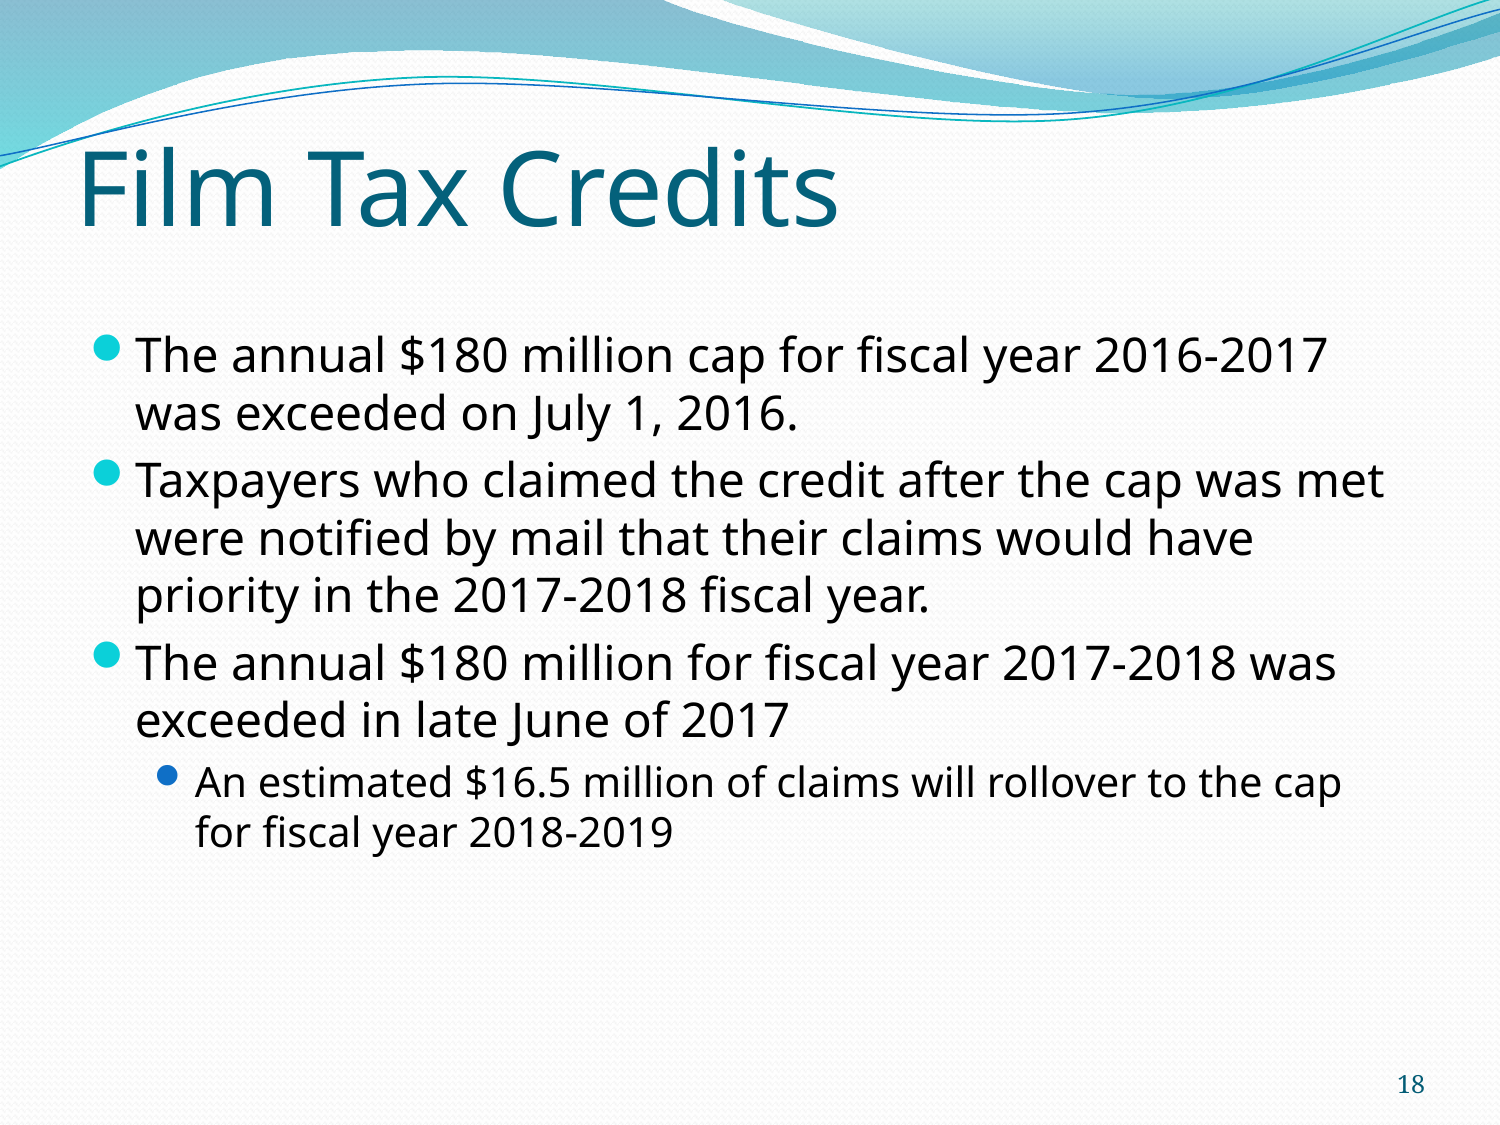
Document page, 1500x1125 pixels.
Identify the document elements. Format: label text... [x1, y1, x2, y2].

title Film Tax Credits [75, 60, 1425, 248]
list The annual $180 million cap for fiscal year 2016-2017 was exceeded on July 1, 2016. Taxpayers who claimed the credit after the cap was met were notified by mail that their claims would have priority in the 2017-2018 fiscal year. The annual $180 million for fiscal year 2017-2018 was exceeded in late June of 2017 An estimated $16.5 million of claims will rollover to the cap for fiscal year 2018-2019 [75, 317, 1425, 1038]
slide_number 18 [1299, 1042, 1425, 1103]
